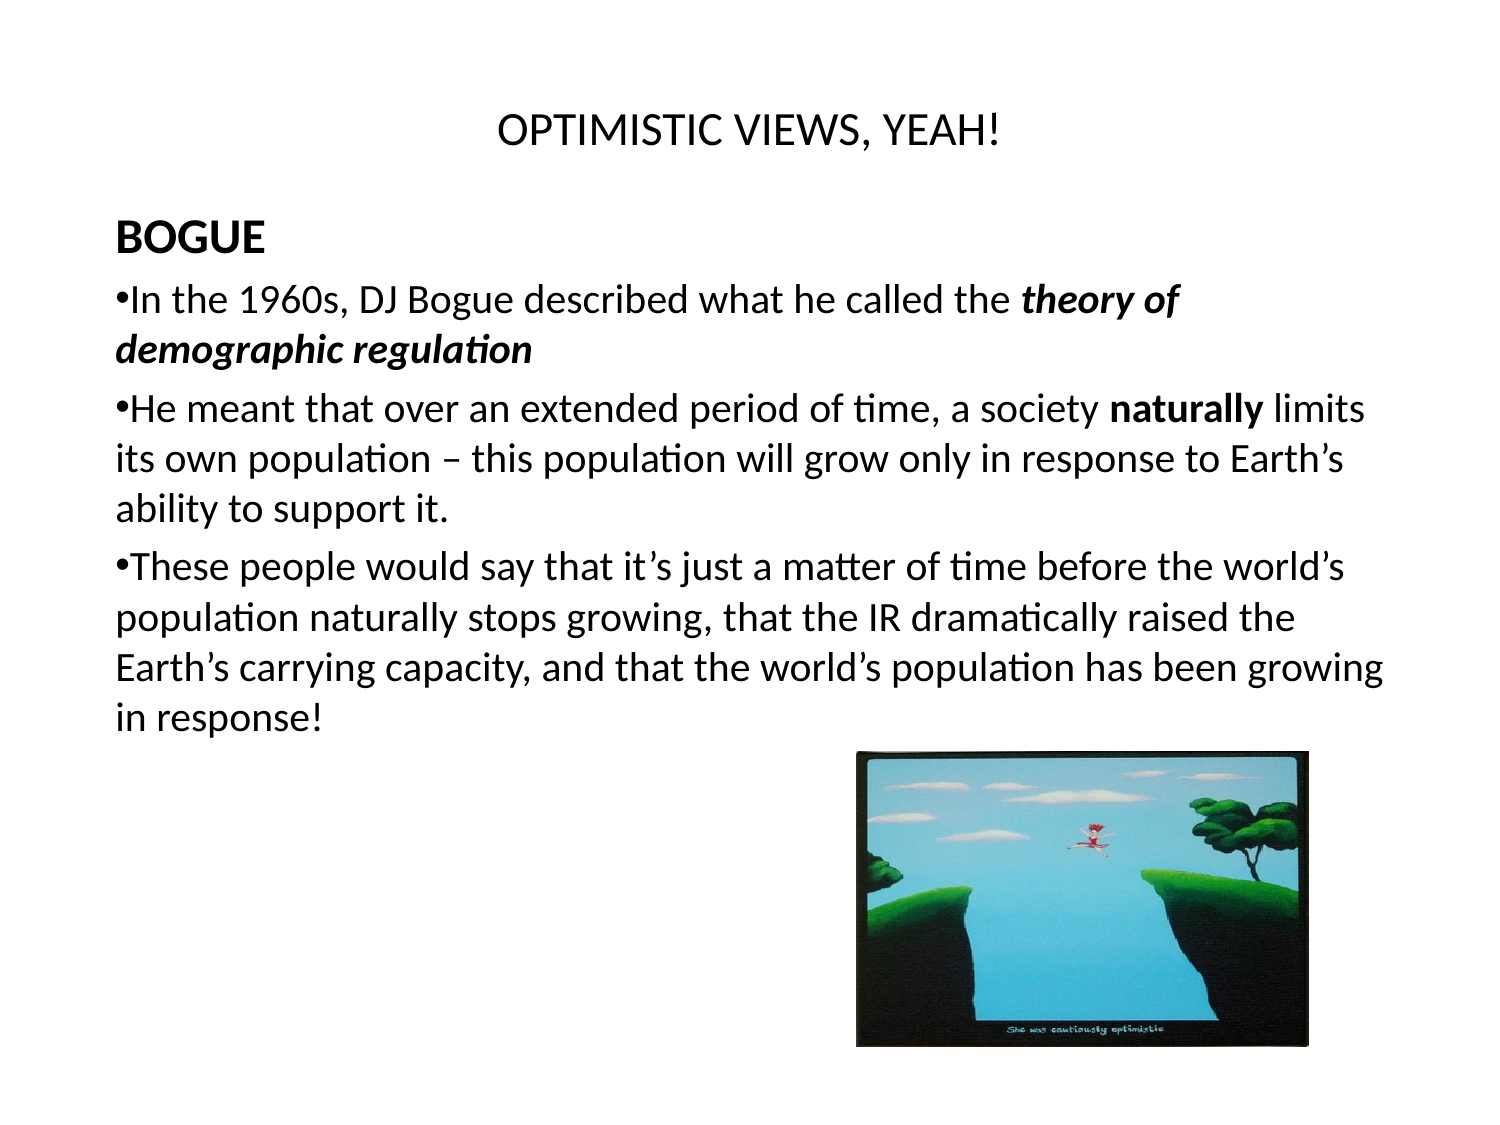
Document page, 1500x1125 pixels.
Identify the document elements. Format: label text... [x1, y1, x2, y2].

picture [856, 751, 1309, 1048]
subtitle BOGUE In the 1960s, DJ Bogue described what he called the theory of demographic regulation He meant that over an extended period of time, a society naturally limits its own population – this population will grow only in response to Earth’s ability to support it. These people would say that it’s just a matter of time before the world’s population naturally stops growing, that the IR dramatically raised the Earth’s carrying capacity, and that the world’s population has been growing in response! [100, 196, 1424, 799]
title OPTIMISTIC VIEWS, YEAH! [112, 90, 1388, 196]
